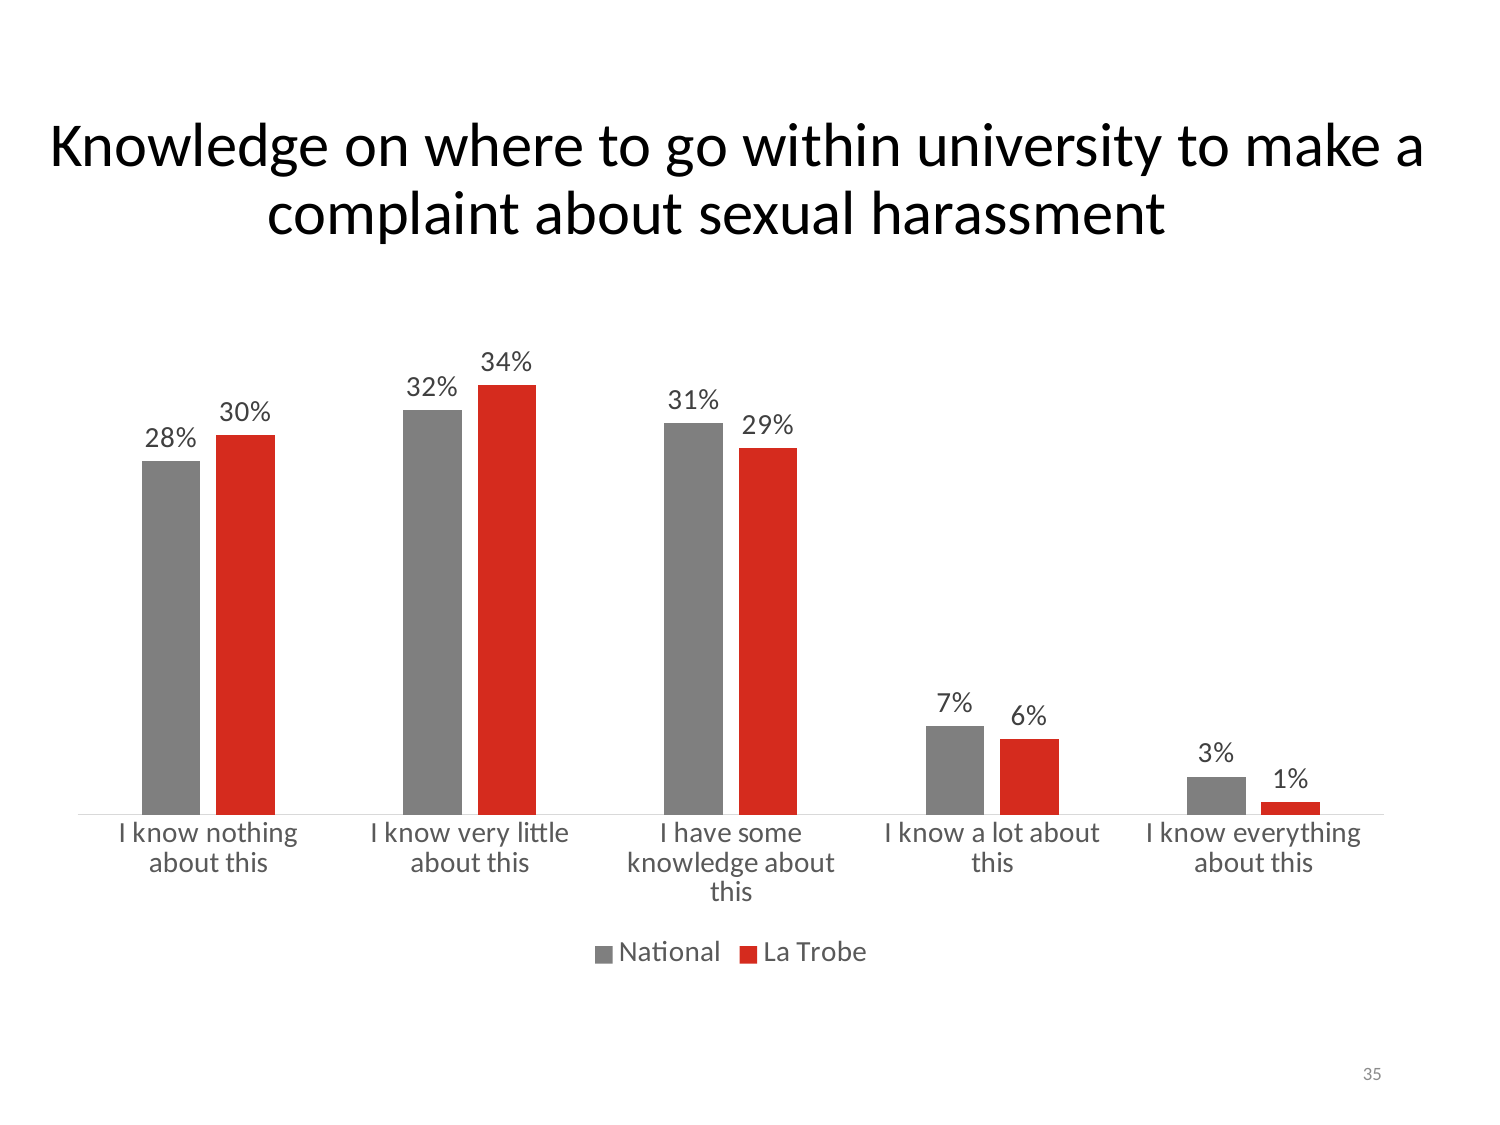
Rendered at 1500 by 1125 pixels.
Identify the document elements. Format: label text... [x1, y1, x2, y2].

chart [50, 295, 1412, 976]
text_box Knowledge on where to go within university to make a complaint about sexual harassment [0, 125, 1464, 236]
slide_number 35 [1059, 1042, 1397, 1103]
